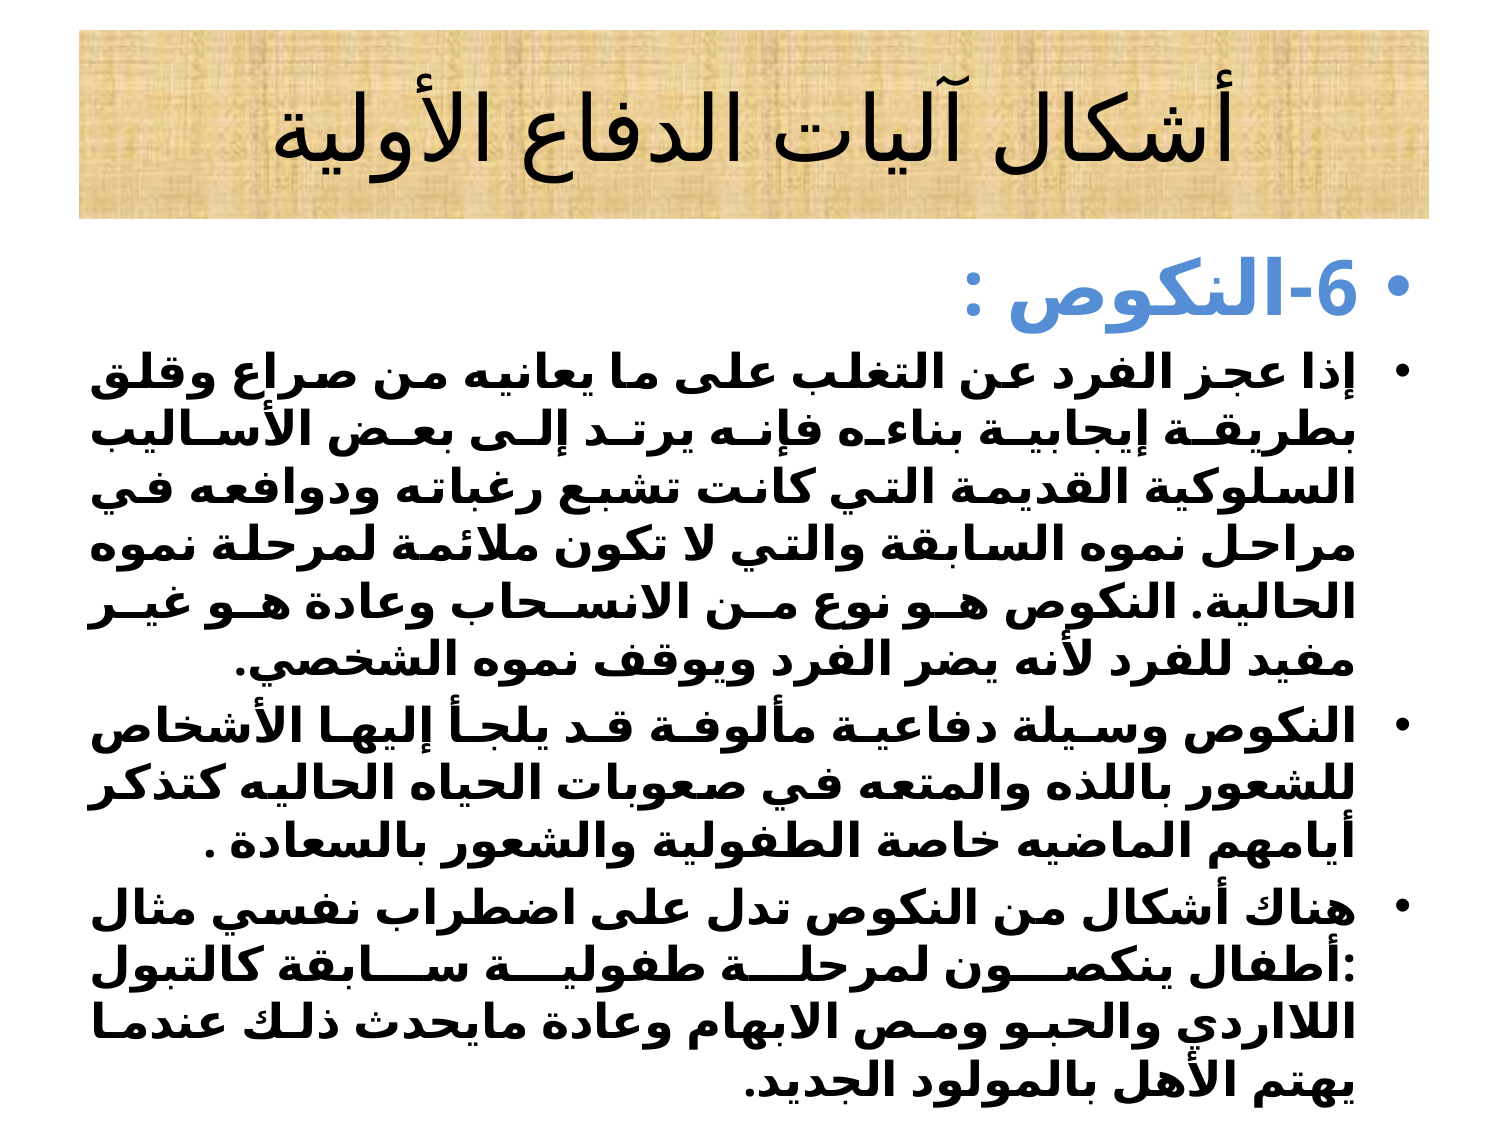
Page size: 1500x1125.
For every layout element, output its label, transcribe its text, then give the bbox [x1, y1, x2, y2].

list 6-النكوص : إذا عجز الفرد عن التغلب على ما يعانيه من صراع وقلق بطريقة إيجابية بناءه فإنه يرتد إلى بعض الأساليب السلوكية القديمة التي كانت تشبع رغباته ودوافعه في مراحل نموه السابقة والتي لا تكون ملائمة لمرحلة نموه الحالية. النكوص هو نوع من الانسحاب وعادة هو غير مفيد للفرد لأنه يضر الفرد ويوقف نموه الشخصي. النكوص وسيلة دفاعية مألوفة قد يلجأ إليها الأشخاص للشعور باللذه والمتعه في صعوبات الحياه الحاليه كتذكر أيامهم الماضيه خاصة الطفولية والشعور بالسعادة . هناك أشكال من النكوص تدل على اضطراب نفسي مثال :أطفال ينكصون لمرحلة طفولية سابقة كالتبول اللااردي والحبو ومص الابهام وعادة مايحدث ذلك عندما يهتم الأهل بالمولود الجديد. [75, 231, 1425, 1125]
title أشكال آليات الدفاع الأولية [79, 30, 1429, 219]
